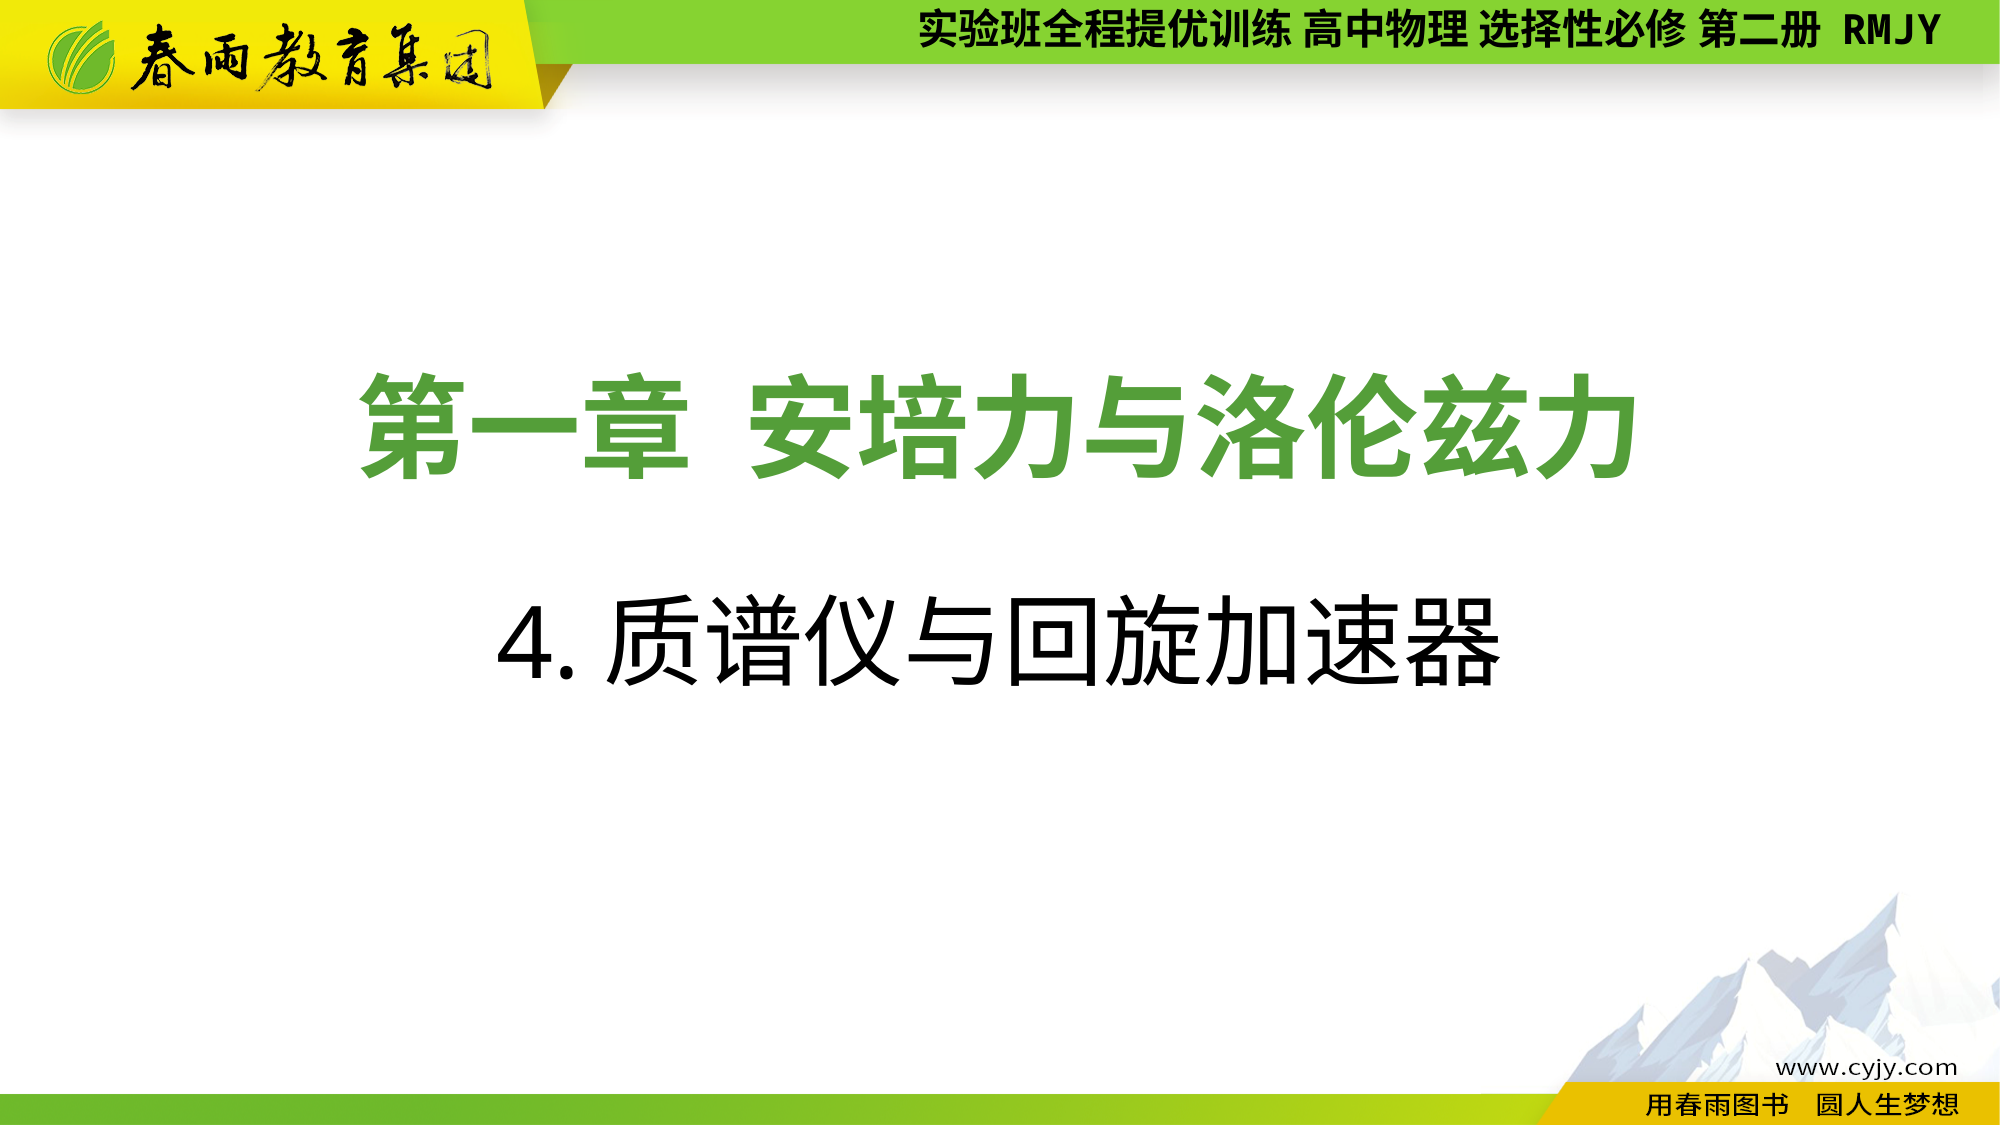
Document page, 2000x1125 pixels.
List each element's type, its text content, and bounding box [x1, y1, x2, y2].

text_box 4.质谱仪与回旋加速器 [54, 511, 1946, 706]
picture [0, 0, 2000, 1125]
text_box 第一章 安培力与洛伦兹力 [54, 282, 1946, 500]
